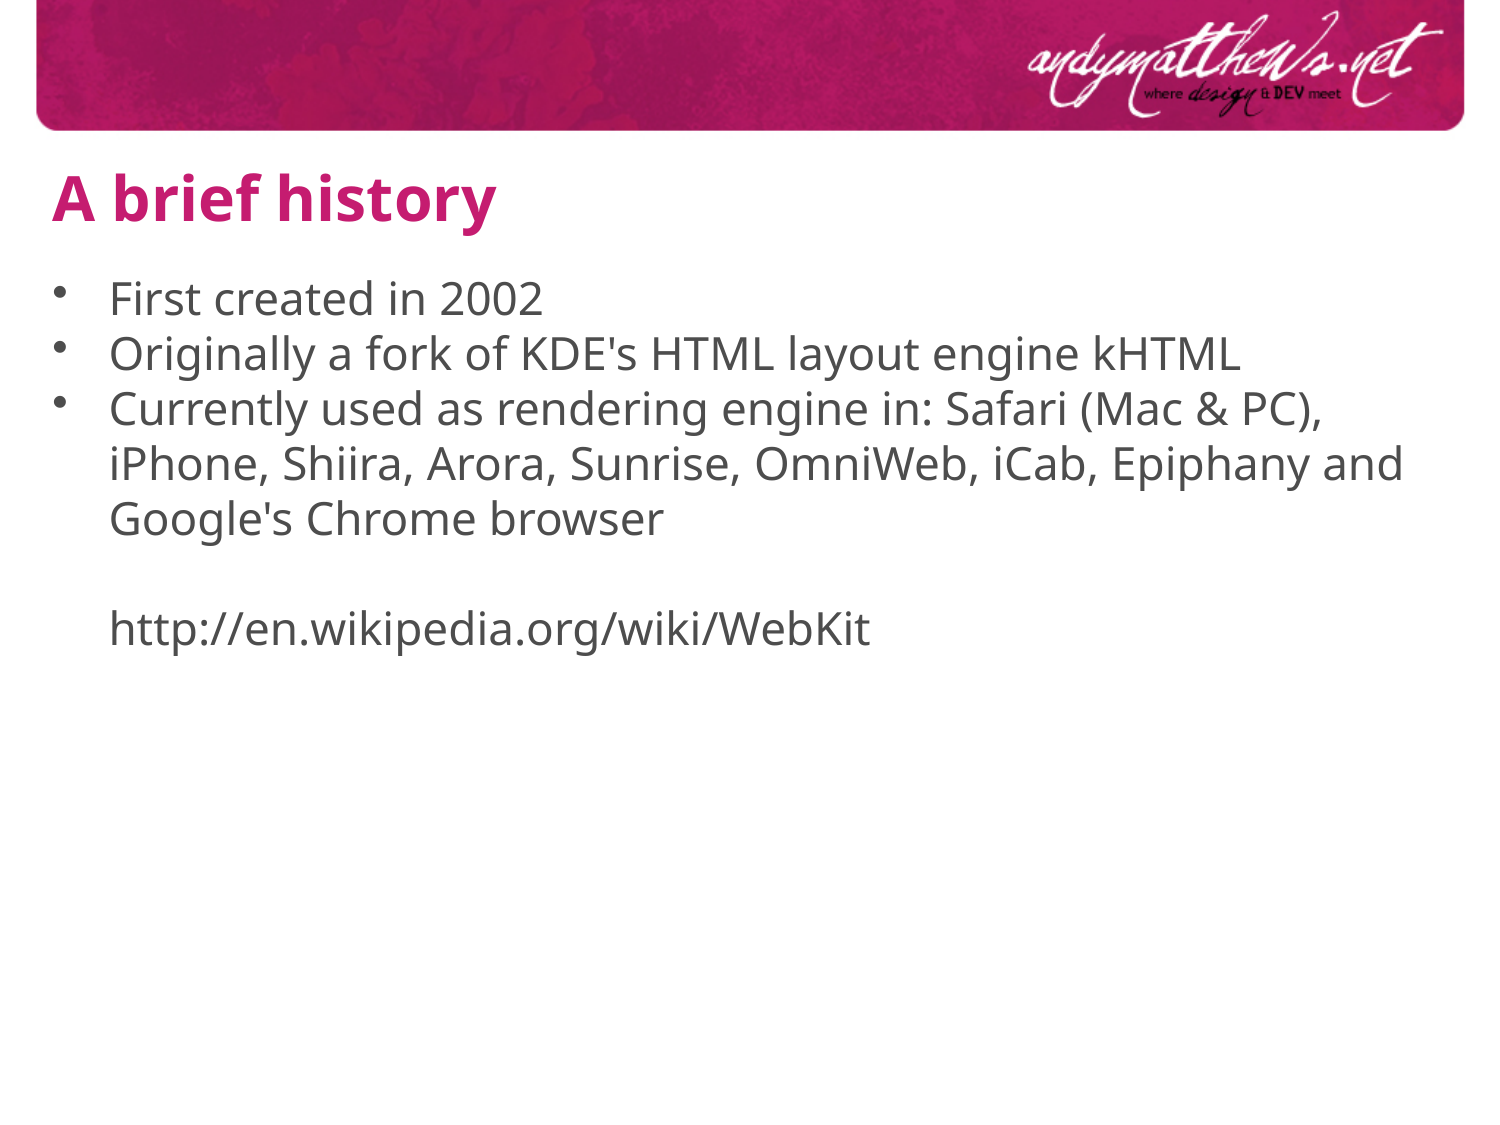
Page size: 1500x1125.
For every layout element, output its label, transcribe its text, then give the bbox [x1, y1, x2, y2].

text_box First created in 2002 Originally a fork of KDE's HTML layout engine kHTML Currently used as rendering engine in: Safari (Mac & PC), iPhone, Shiira, Arora, Sunrise, OmniWeb, iCab, Epiphany and Google's Chrome browser http://en.wikipedia.org/wiki/WebKit [37, 262, 1463, 1088]
picture [0, 0, 1500, 1125]
text_box A brief history [37, 149, 1463, 244]
